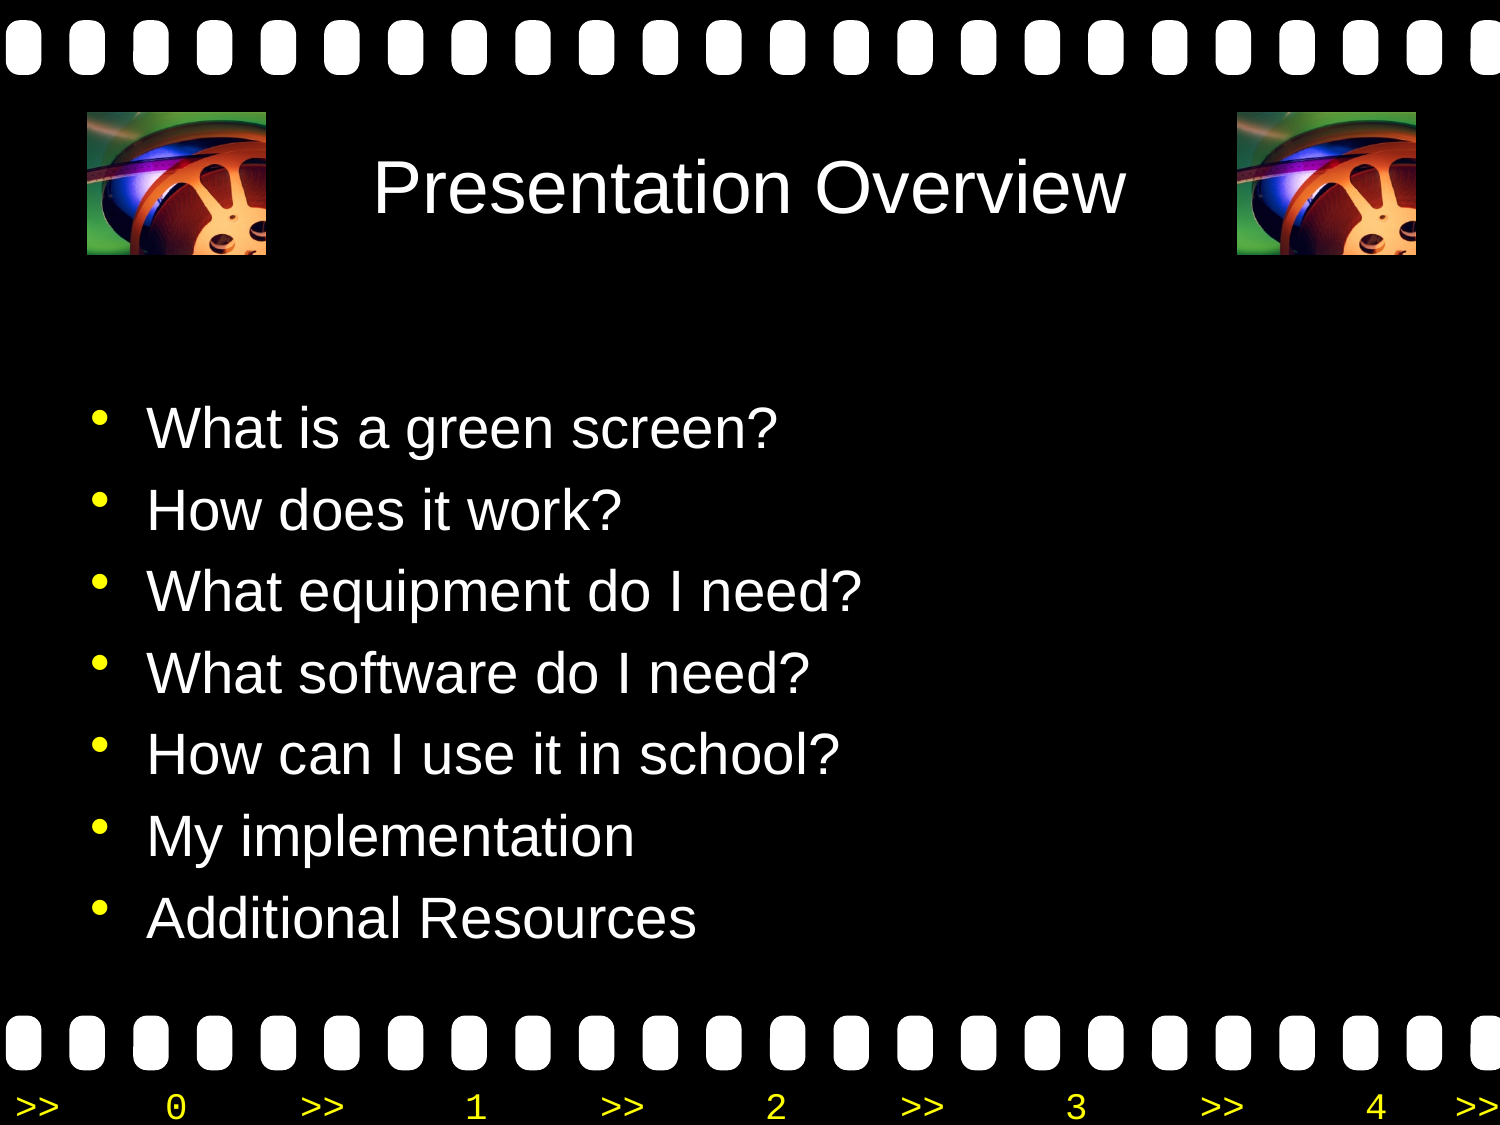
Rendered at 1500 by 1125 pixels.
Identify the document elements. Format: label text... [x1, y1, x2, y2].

list What is a green screen? How does it work? What equipment do I need? What software do I need? How can I use it in school? My implementation Additional Resources [74, 290, 1426, 1006]
title Presentation Overview [74, 89, 1426, 278]
picture [87, 112, 266, 256]
picture [1237, 112, 1416, 256]
